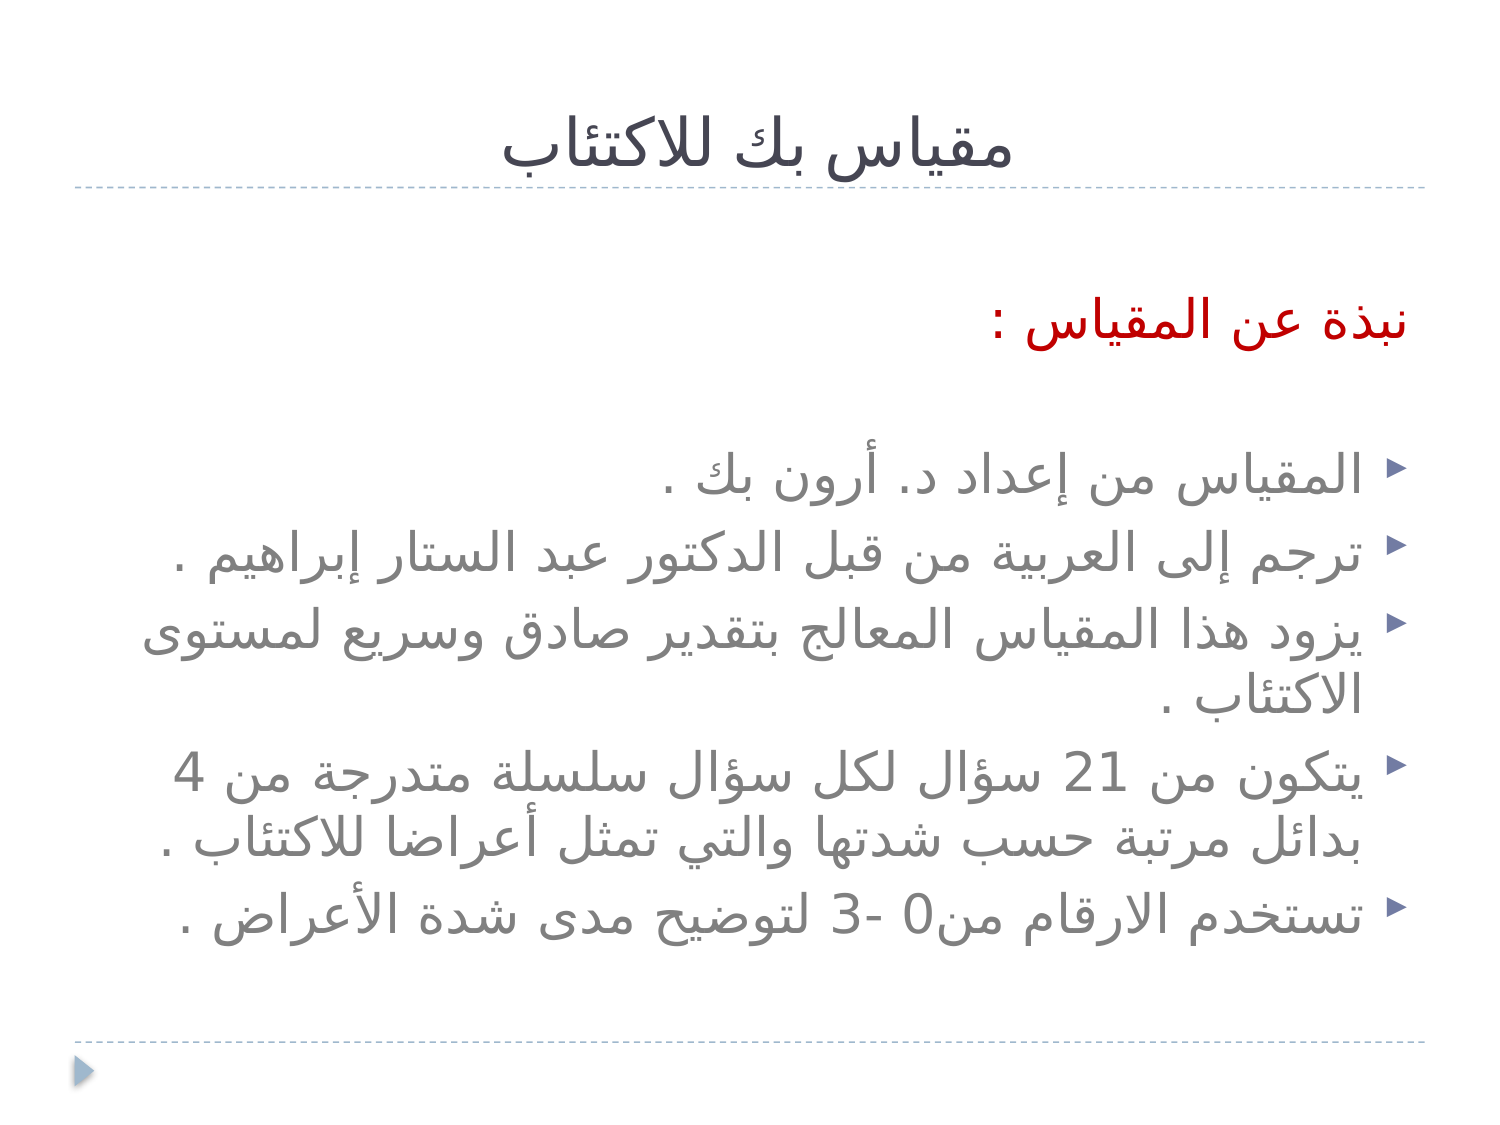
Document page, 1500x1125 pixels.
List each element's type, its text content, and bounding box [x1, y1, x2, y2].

list نبذة عن المقياس : المقياس من إعداد د. أرون بك . ترجم إلى العربية من قبل الدكتور عبد الستار إبراهيم . يزود هذا المقياس المعالج بتقدير صادق وسريع لمستوى الاكتئاب . يتكون من 21 سؤال لكل سؤال سلسلة متدرجة من 4 بدائل مرتبة حسب شدتها والتي تمثل أعراضا للاكتئاب . تستخدم الارقام من0 -3 لتوضيح مدى شدة الأعراض . [75, 200, 1425, 1010]
title مقياس بك للاكتئاب [75, 24, 1425, 188]
